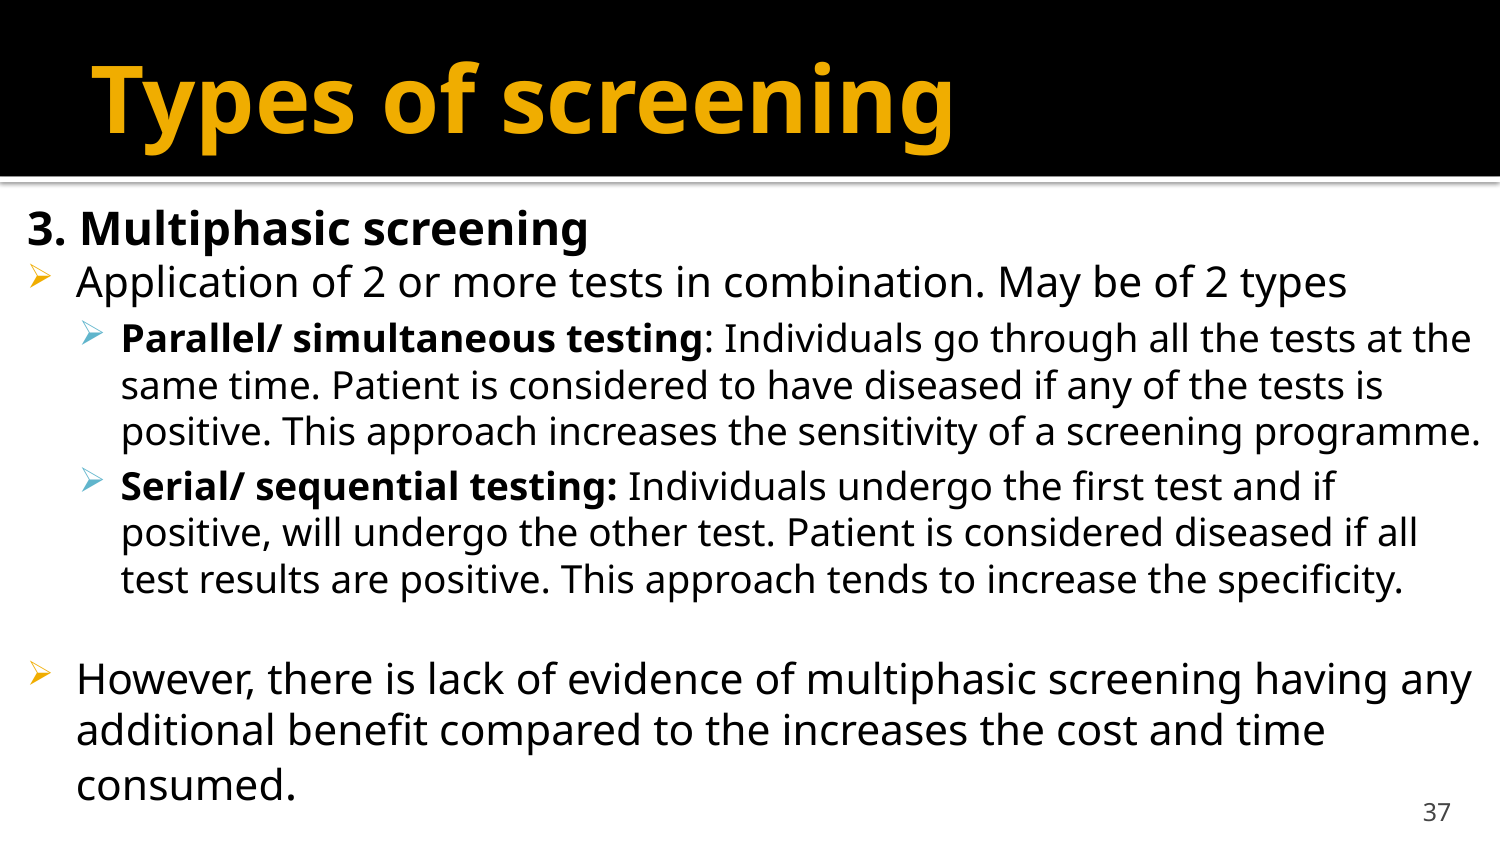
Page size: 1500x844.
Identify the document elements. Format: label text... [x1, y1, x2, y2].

list 3. Multiphasic screening Application of 2 or more tests in combination. May be of 2 types Parallel/ simultaneous testing: Individuals go through all the tests at the same time. Patient is considered to have diseased if any of the tests is positive. This approach increases the sensitivity of a screening programme. Serial/ sequential testing: Individuals undergo the first test and if positive, will undergo the other test. Patient is considered diseased if all test results are positive. This approach tends to increase the specificity. However, there is lack of evidence of multiphasic screening having any additional benefit compared to the increases the cost and time consumed. [0, 184, 1500, 844]
slide_number 37 [1345, 796, 1467, 831]
title Types of screening [75, 19, 1425, 174]
